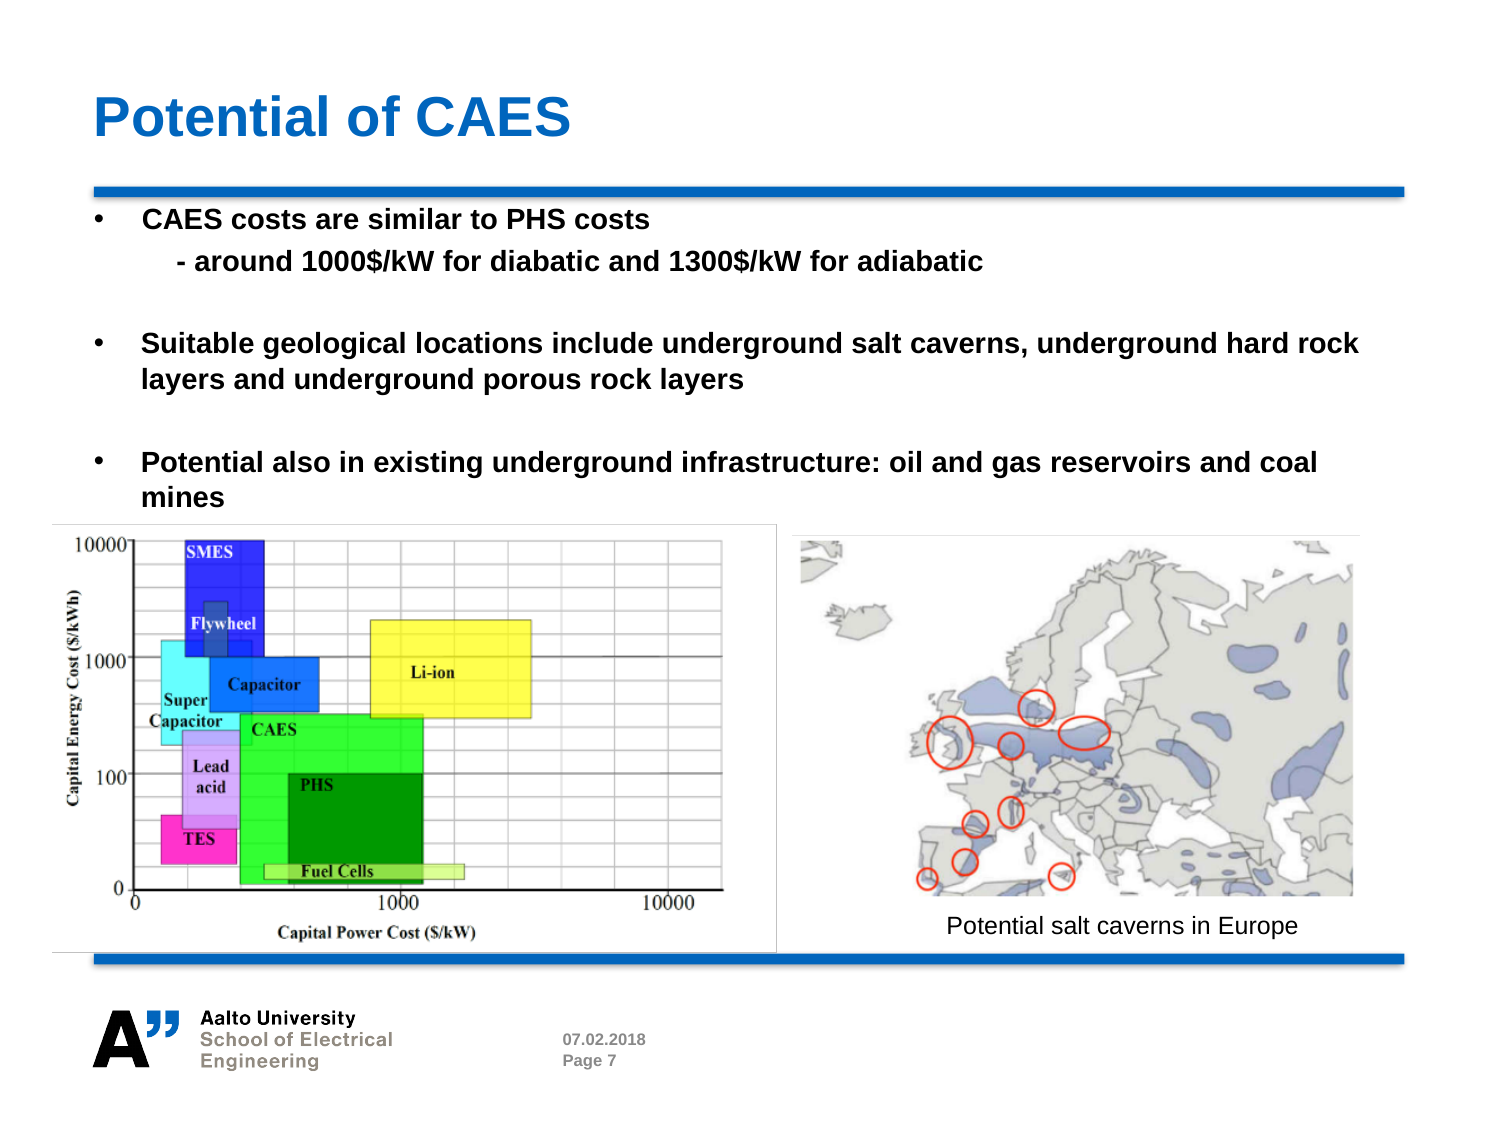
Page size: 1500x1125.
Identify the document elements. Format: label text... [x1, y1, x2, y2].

text_box Potential salt caverns in Europe [931, 911, 1340, 947]
title Potential of CAES [93, 80, 1369, 228]
picture [791, 534, 1360, 902]
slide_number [562, 1029, 816, 1050]
slide_number Page 7 [562, 1050, 816, 1071]
list CAES costs are similar to PHS costs - around 1000$/kW for diabatic and 1300$/kW for adiabatic Suitable geological locations include underground salt caverns, underground hard rock layers and underground porous rock layers Potential also in existing underground infrastructure: oil and gas reservoirs and coal mines [93, 200, 1387, 541]
picture [35, 523, 779, 1125]
